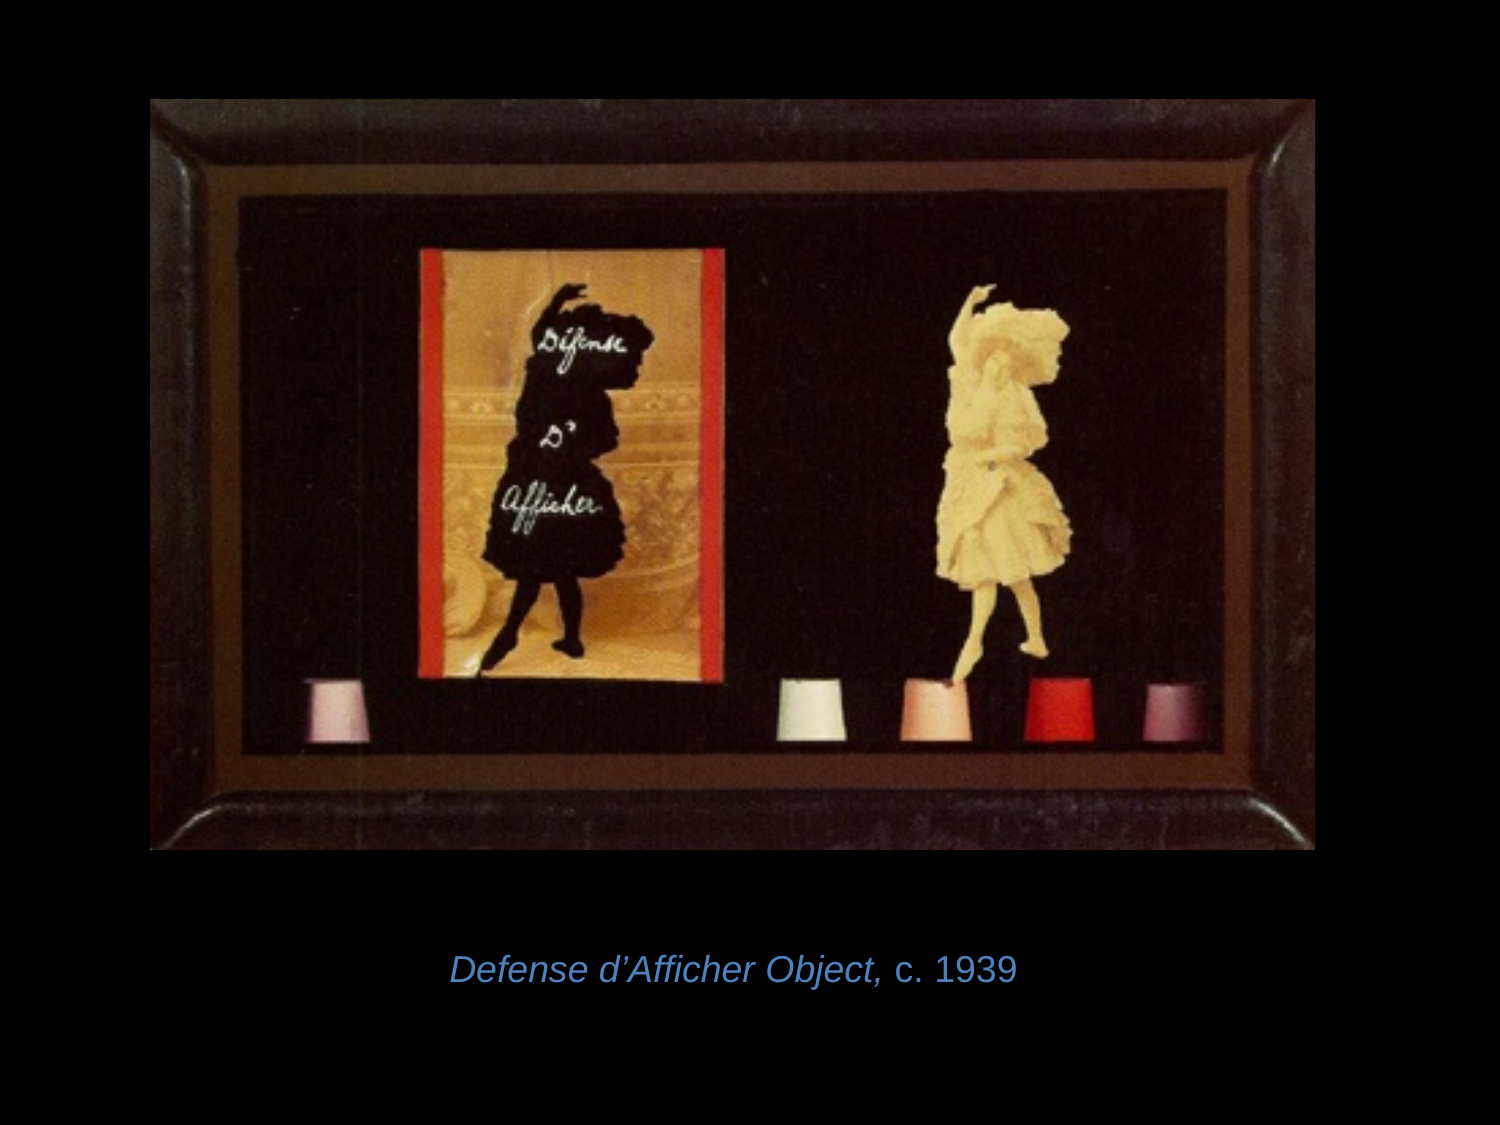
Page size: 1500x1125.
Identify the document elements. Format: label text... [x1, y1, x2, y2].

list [149, 99, 1316, 851]
text_box Defense d’Afficher Object, c. 1939 [434, 937, 1033, 998]
